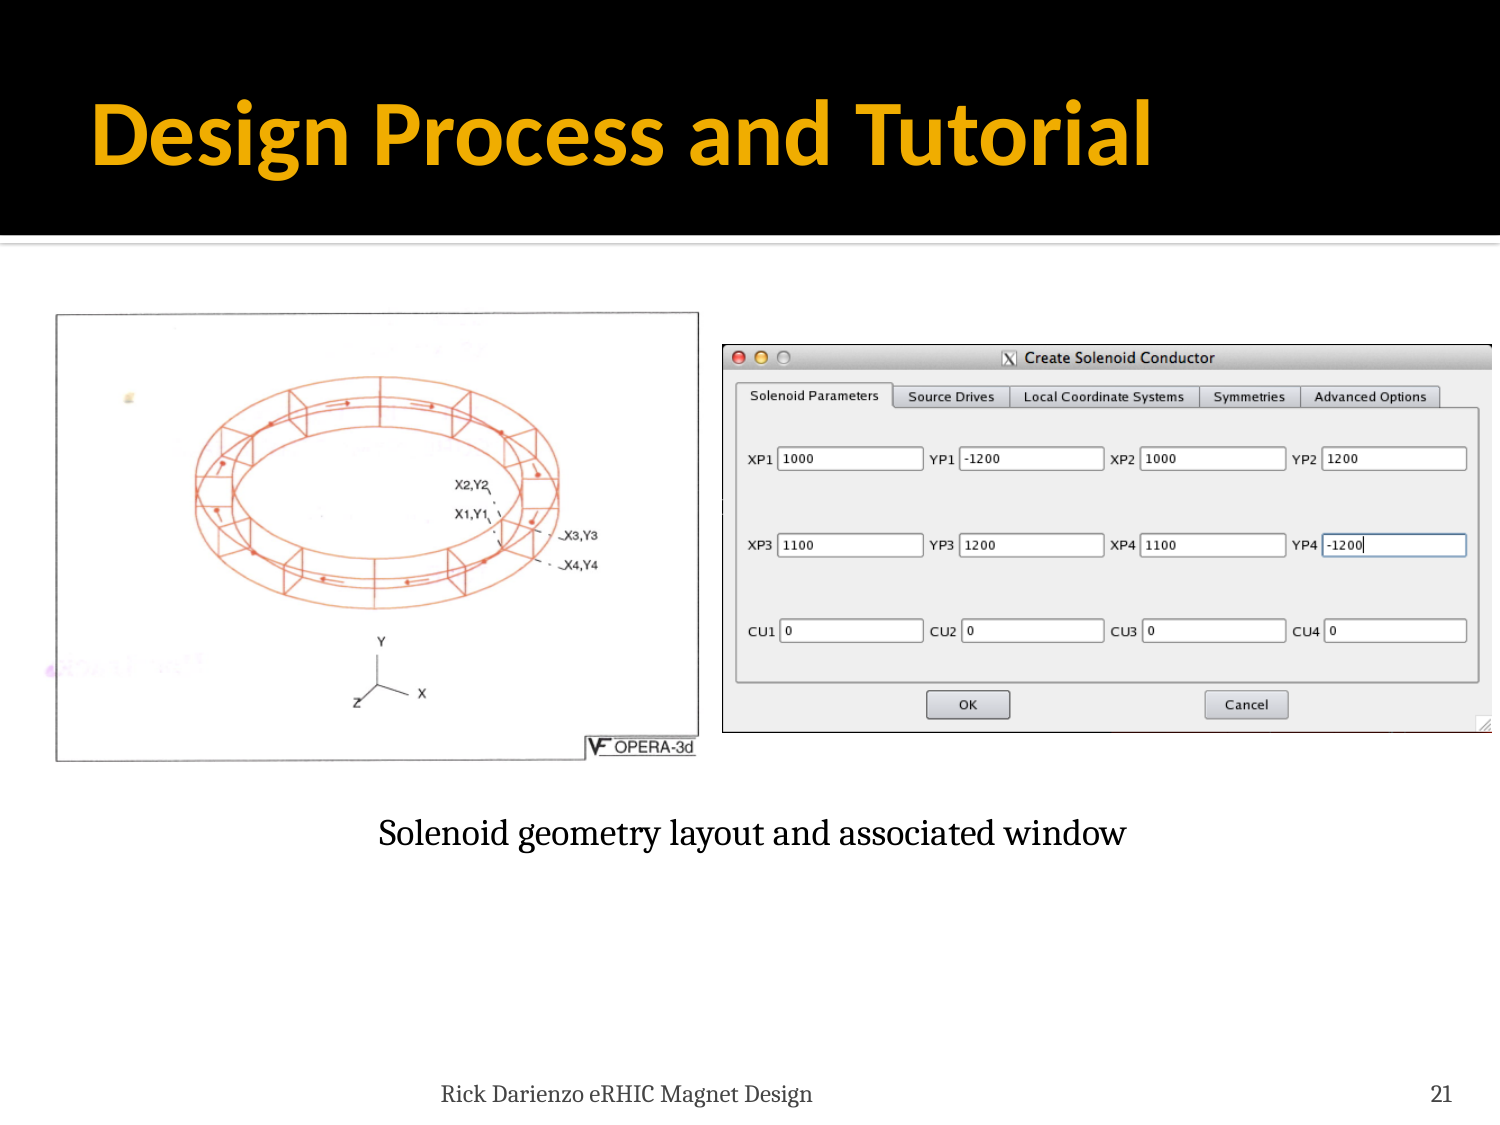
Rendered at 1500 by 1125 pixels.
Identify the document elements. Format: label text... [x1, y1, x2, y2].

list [43, 213, 707, 863]
slide_number 21 [1345, 1062, 1467, 1108]
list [722, 162, 1492, 915]
footer Rick Darienzo eRHIC Magnet Design [433, 1062, 1337, 1108]
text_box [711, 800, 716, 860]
title Design Process and Tutorial [75, 24, 1425, 231]
